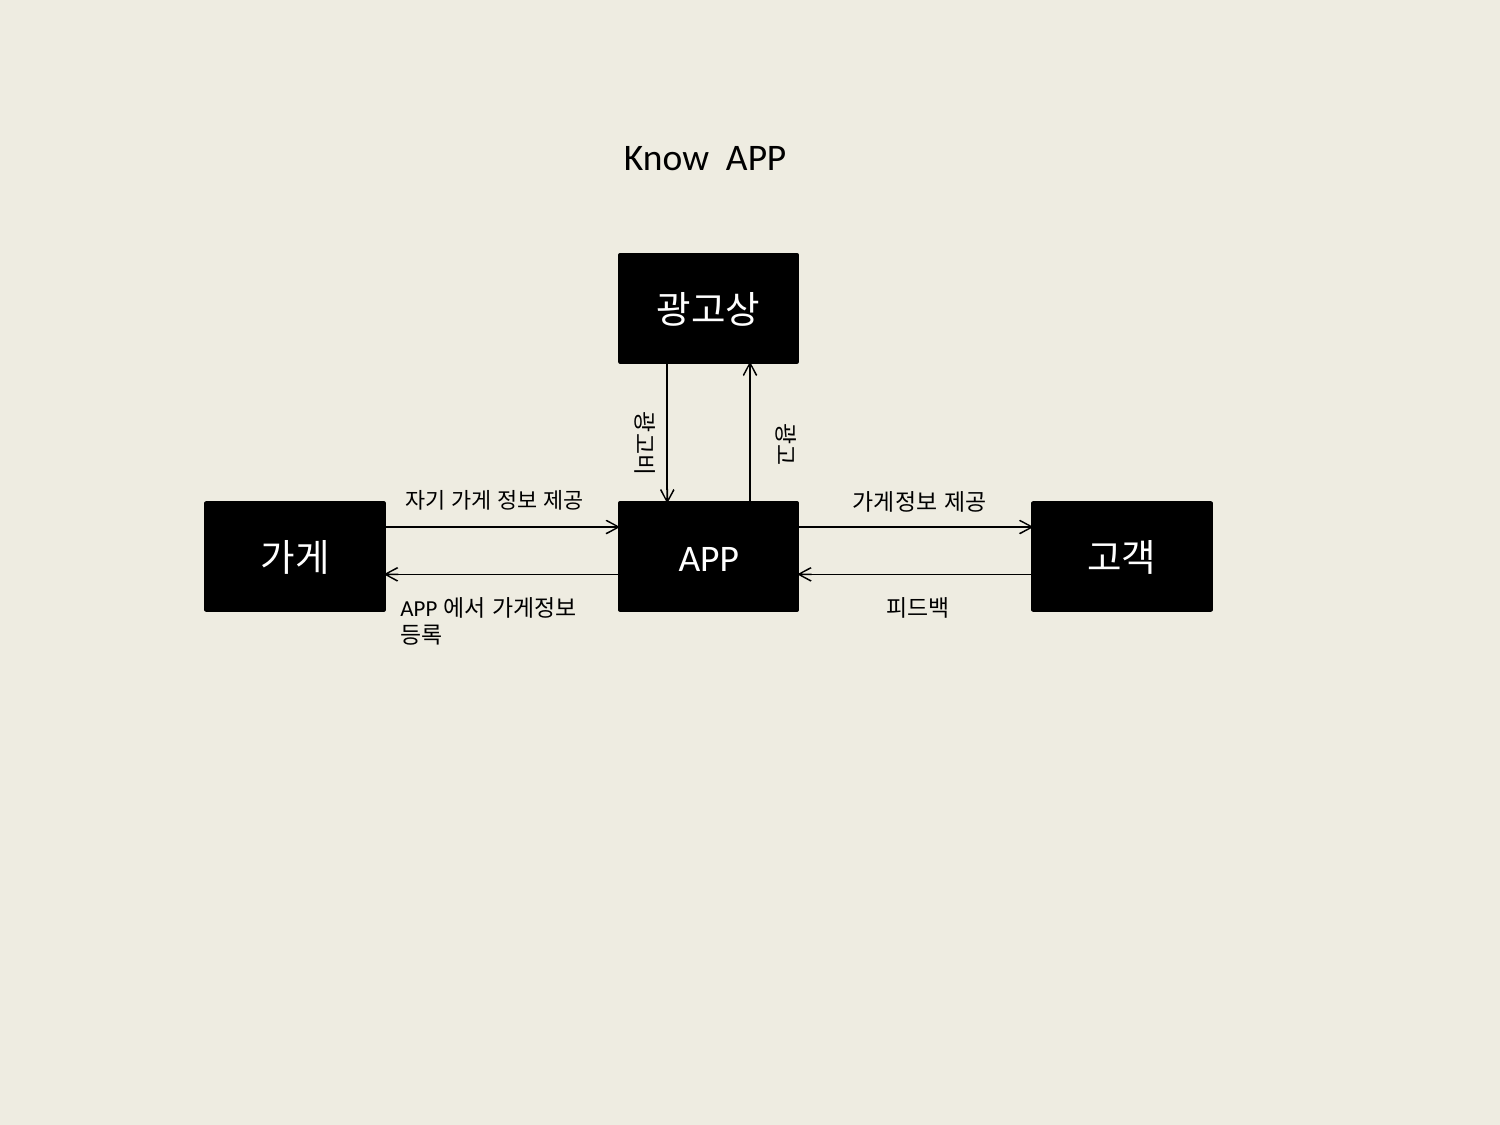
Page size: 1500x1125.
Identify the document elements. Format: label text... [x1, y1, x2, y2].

text_box APP에서 가게정보 등록 [385, 586, 599, 656]
text_box 광고상 [618, 253, 799, 364]
text_box 광고 [754, 408, 808, 474]
text_box 광고비 [608, 397, 662, 487]
text_box 자기 가게 정보 제공 [390, 479, 599, 521]
text_box 가게 [204, 501, 386, 612]
text_box Know APP [609, 125, 802, 186]
text_box APP [618, 501, 799, 612]
text_box 고객 [1031, 501, 1213, 612]
text_box 피드백 [871, 586, 965, 629]
text_box 가게정보 제공 [837, 479, 1002, 522]
